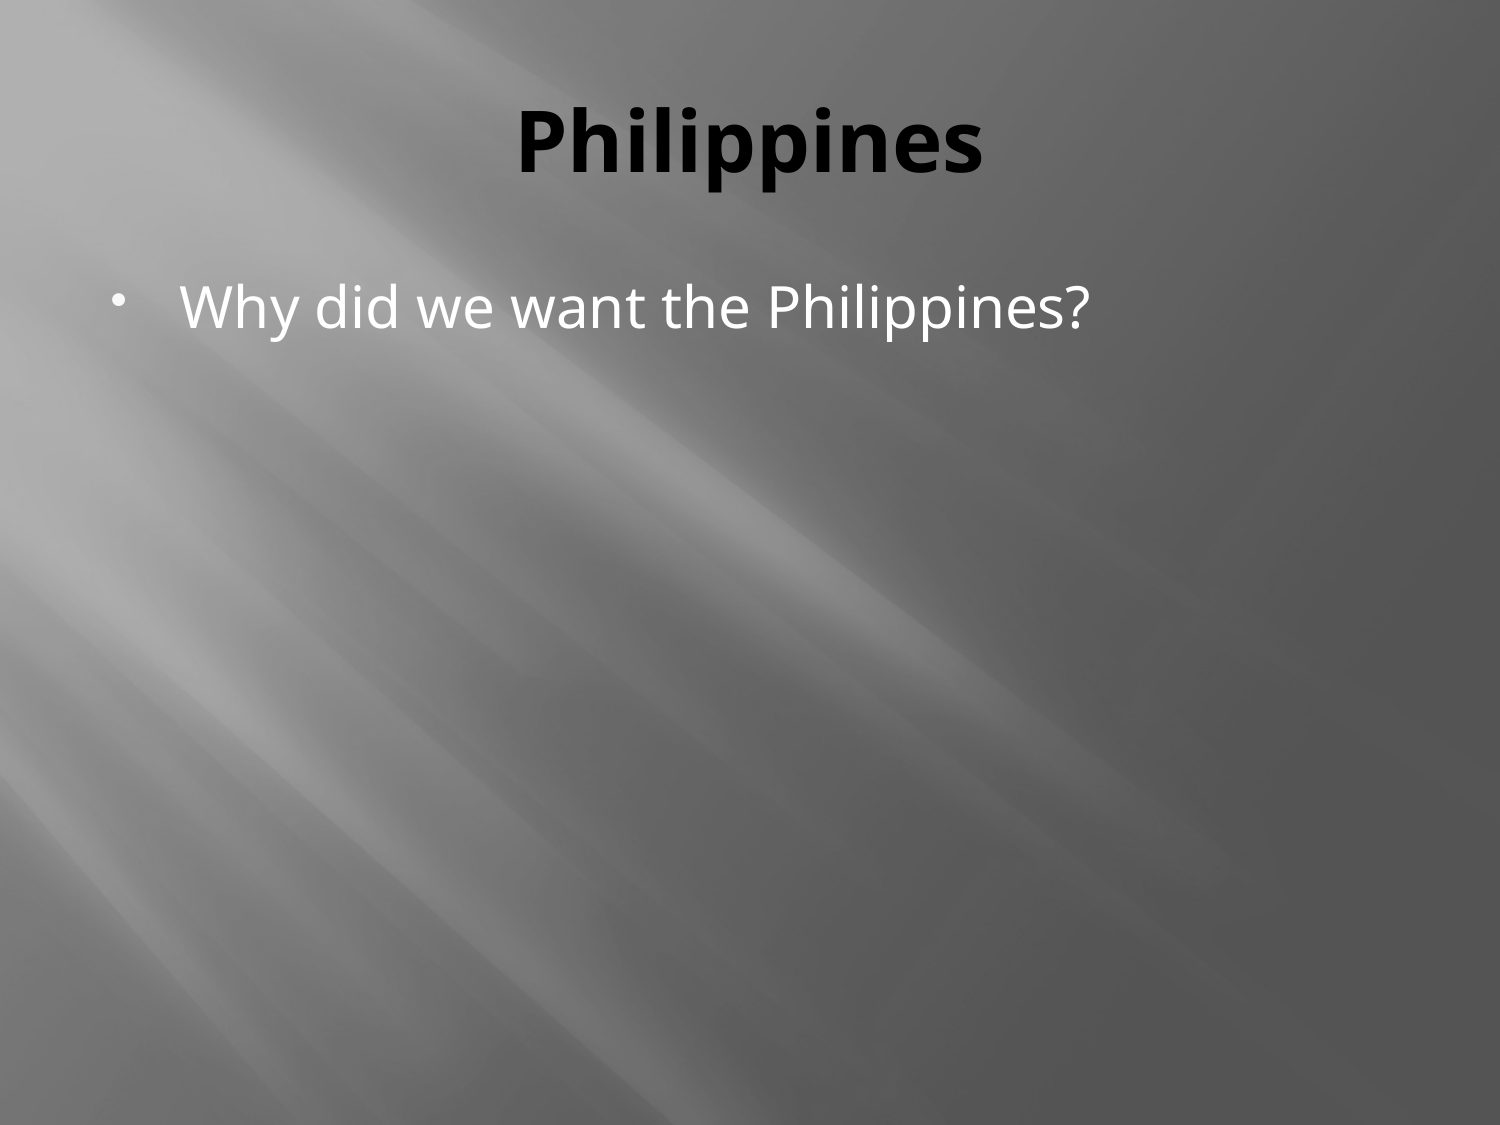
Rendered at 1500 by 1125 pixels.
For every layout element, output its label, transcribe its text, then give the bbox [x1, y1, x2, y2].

title Philippines [75, 45, 1425, 233]
list Why did we want the Philippines? [75, 262, 1425, 1035]
